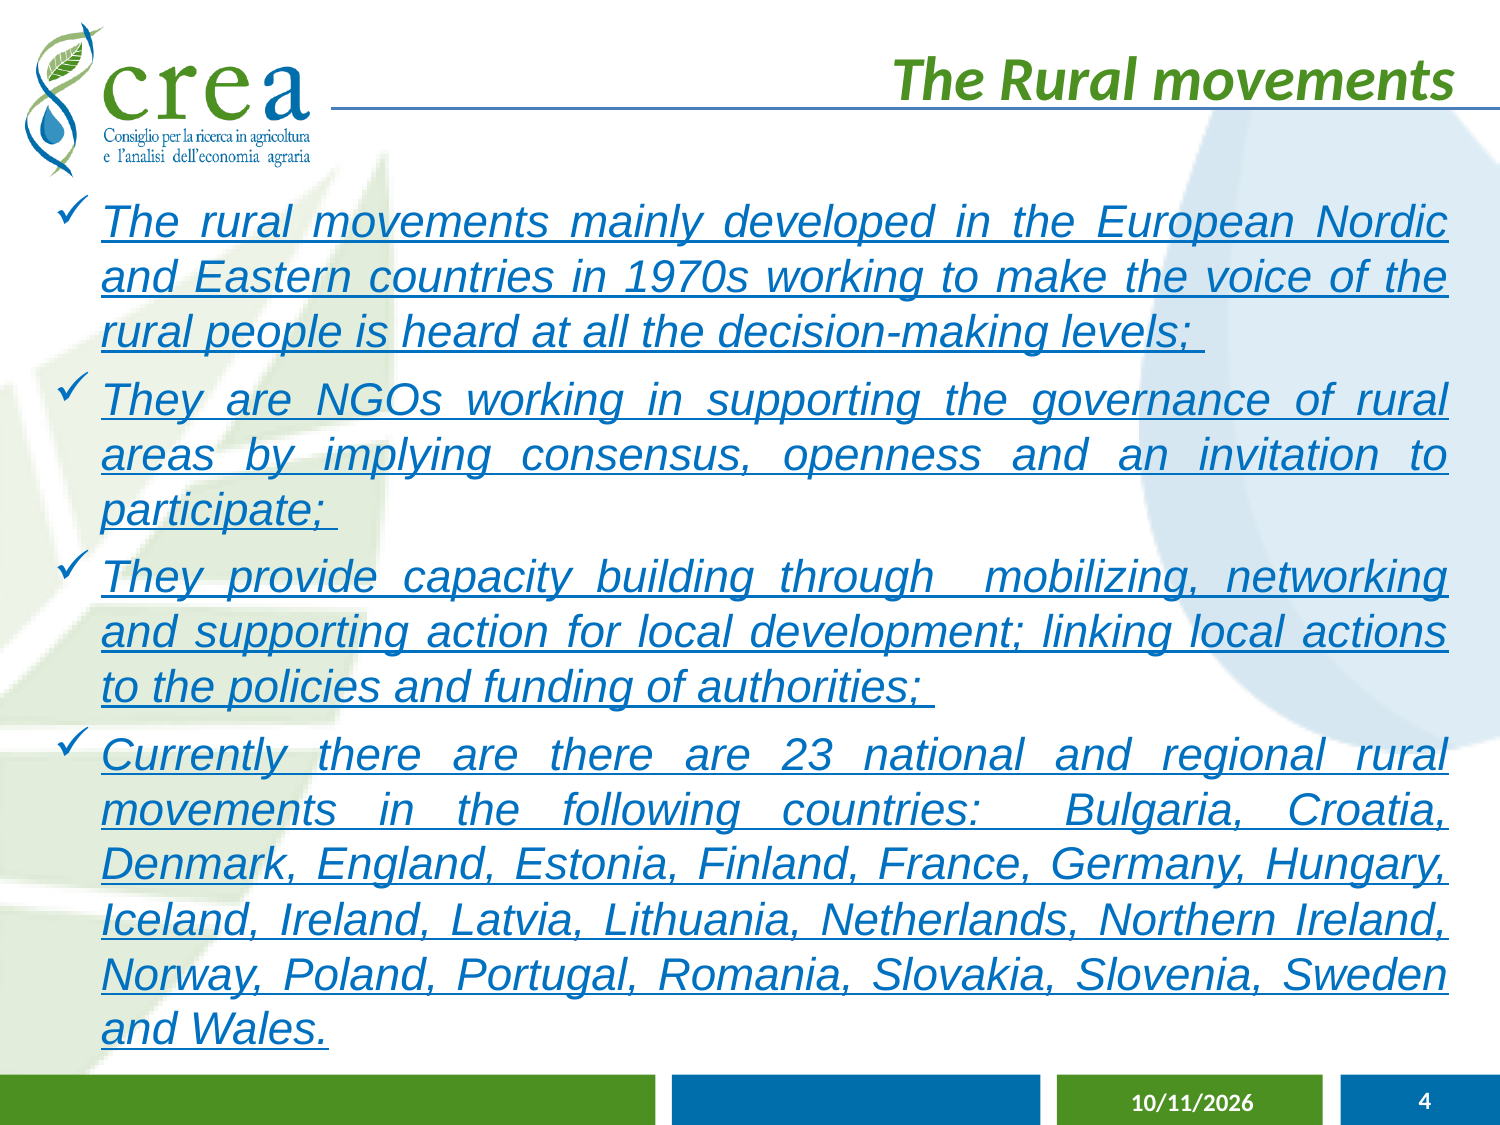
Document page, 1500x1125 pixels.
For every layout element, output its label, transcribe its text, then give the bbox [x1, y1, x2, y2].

list The Rural movements [324, 30, 1471, 102]
picture [0, 22, 408, 1079]
text_box The rural movements mainly developed in the European Nordic and Eastern countries in 1970s working to make the voice of the rural people is heard at all the decision-making levels; They are NGOs working in supporting the governance of rural areas by implying consensus, openness and an invitation to participate; They provide capacity building through mobilizing, networking and supporting action for local development; linking local actions to the policies and funding of authorities; Currently there are there are 23 national and regional rural movements in the following countries: Bulgaria, Croatia, Denmark, England, Estonia, Finland, France, Germany, Hungary, Iceland, Ireland, Latvia, Lithuania, Netherlands, Northern Ireland, Norway, Poland, Portugal, Romania, Slovakia, Slovenia, Sweden and Wales. [39, 184, 1464, 1062]
picture [1139, 110, 1500, 754]
